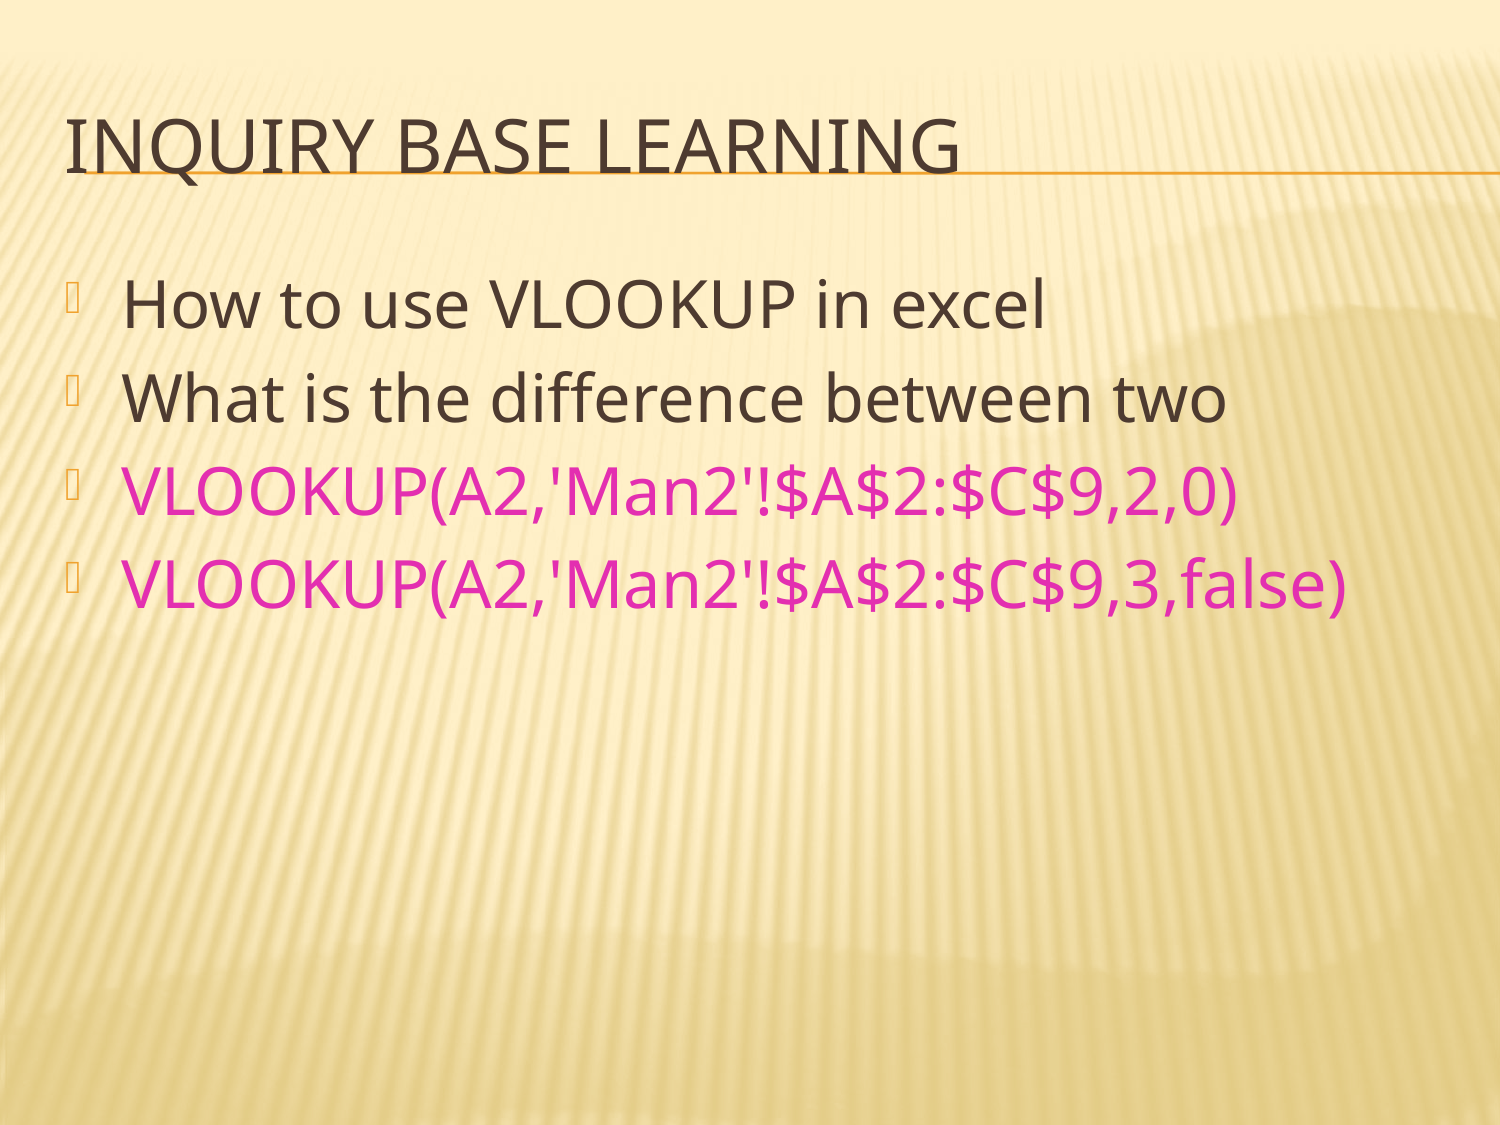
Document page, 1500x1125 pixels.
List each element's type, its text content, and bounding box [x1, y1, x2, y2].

list How to use VLOOKUP in excel What is the difference between two VLOOKUP(A2,'Man2'!$A$2:$C$9,2,0) VLOOKUP(A2,'Man2'!$A$2:$C$9,3,false) [50, 254, 1475, 998]
title Inquiry Base Learning [50, 75, 1475, 213]
